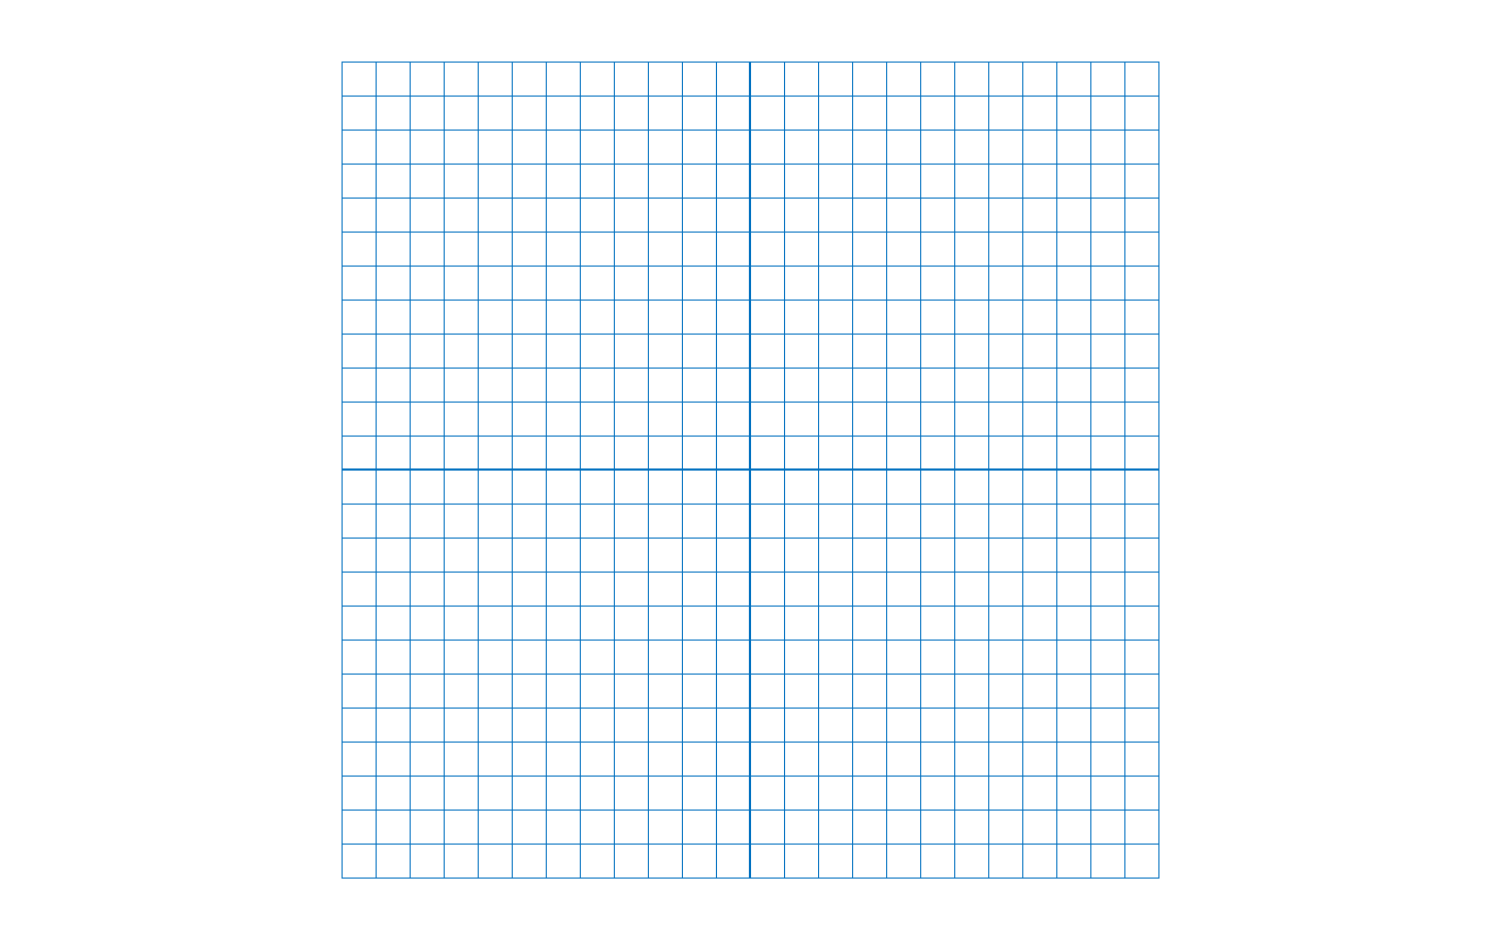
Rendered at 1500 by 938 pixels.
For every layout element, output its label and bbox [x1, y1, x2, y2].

picture [332, 52, 1168, 885]
